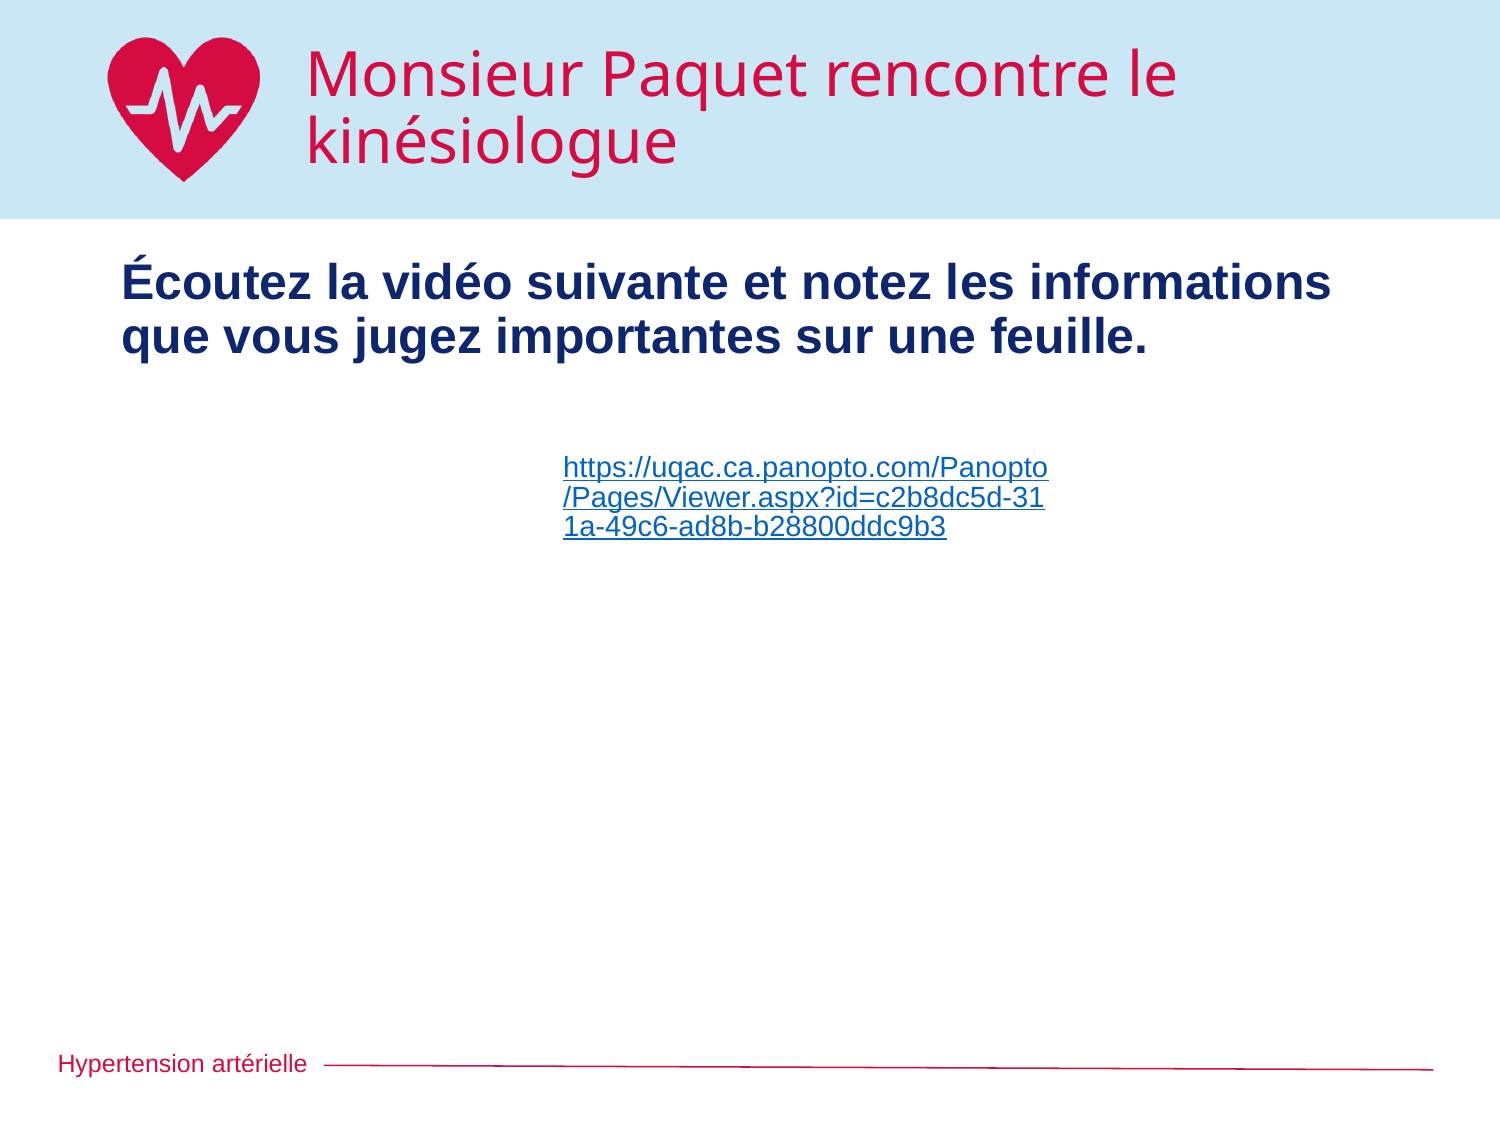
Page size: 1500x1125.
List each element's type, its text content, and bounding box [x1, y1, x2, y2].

text_box https://uqac.ca.panopto.com/Panopto/Pages/Viewer.aspx?id=c2b8dc5d-311a-49c6-ad8b-b28800ddc9b3 [548, 441, 1071, 491]
list Hypertension artérielle [42, 1043, 325, 1080]
picture [76, 2, 291, 217]
text_box Écoutez la vidéo suivante et notez les informations que vous jugez importantes sur une feuille. [106, 248, 1375, 372]
title Monsieur Paquet rencontre le kinésiologue [295, 59, 1465, 160]
